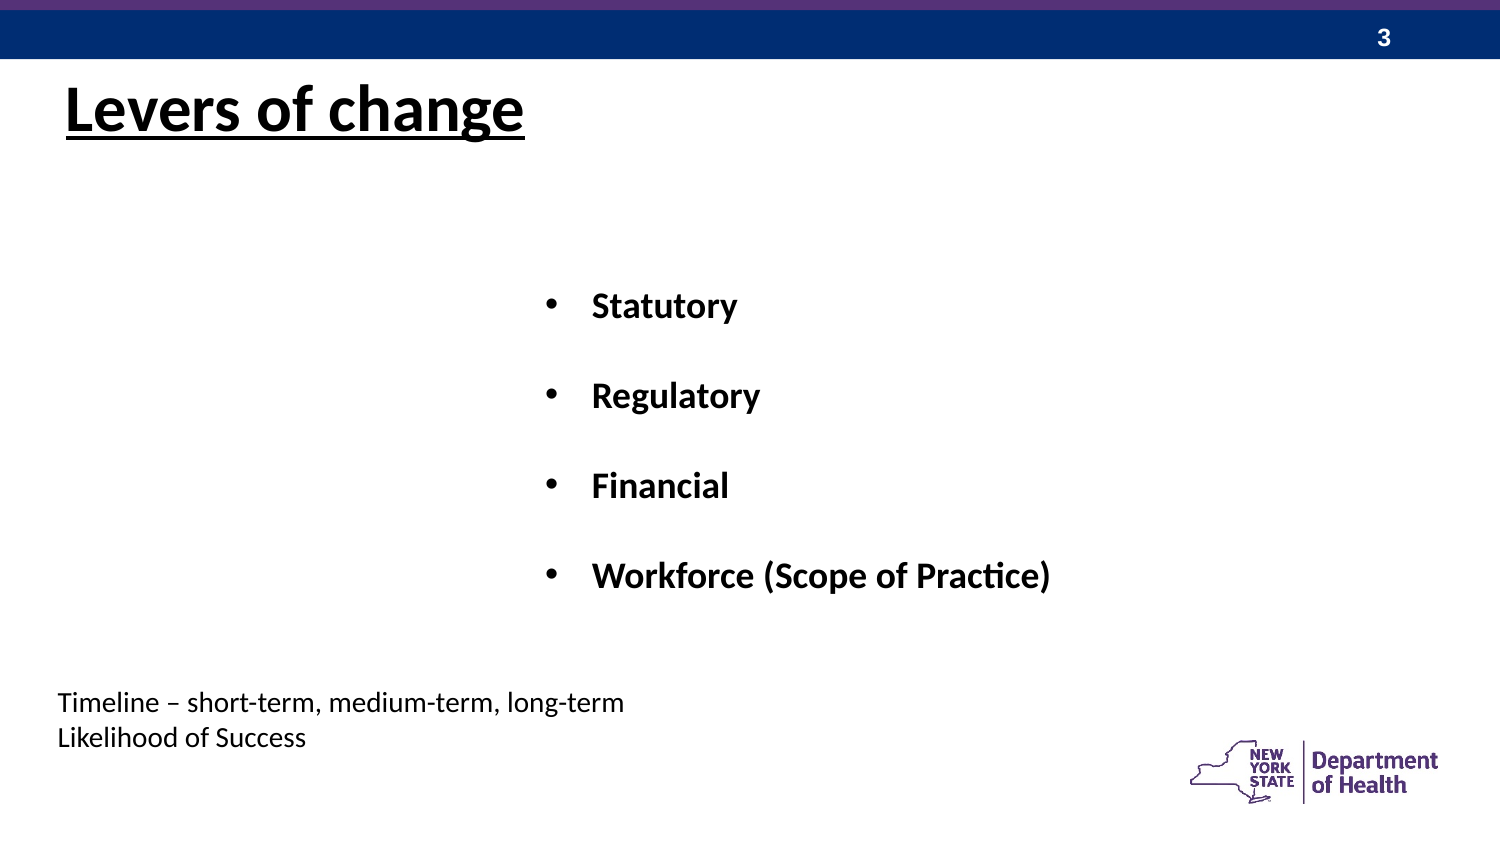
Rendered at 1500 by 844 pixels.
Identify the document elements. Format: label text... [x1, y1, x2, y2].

picture [1190, 740, 1438, 804]
text_box Statutory Regulatory Financial Workforce (Scope of Practice) [455, 274, 1305, 649]
text_box Timeline – short-term, medium-term, long-term Likelihood of Success [42, 676, 663, 806]
text_box Levers of change [51, 57, 912, 152]
